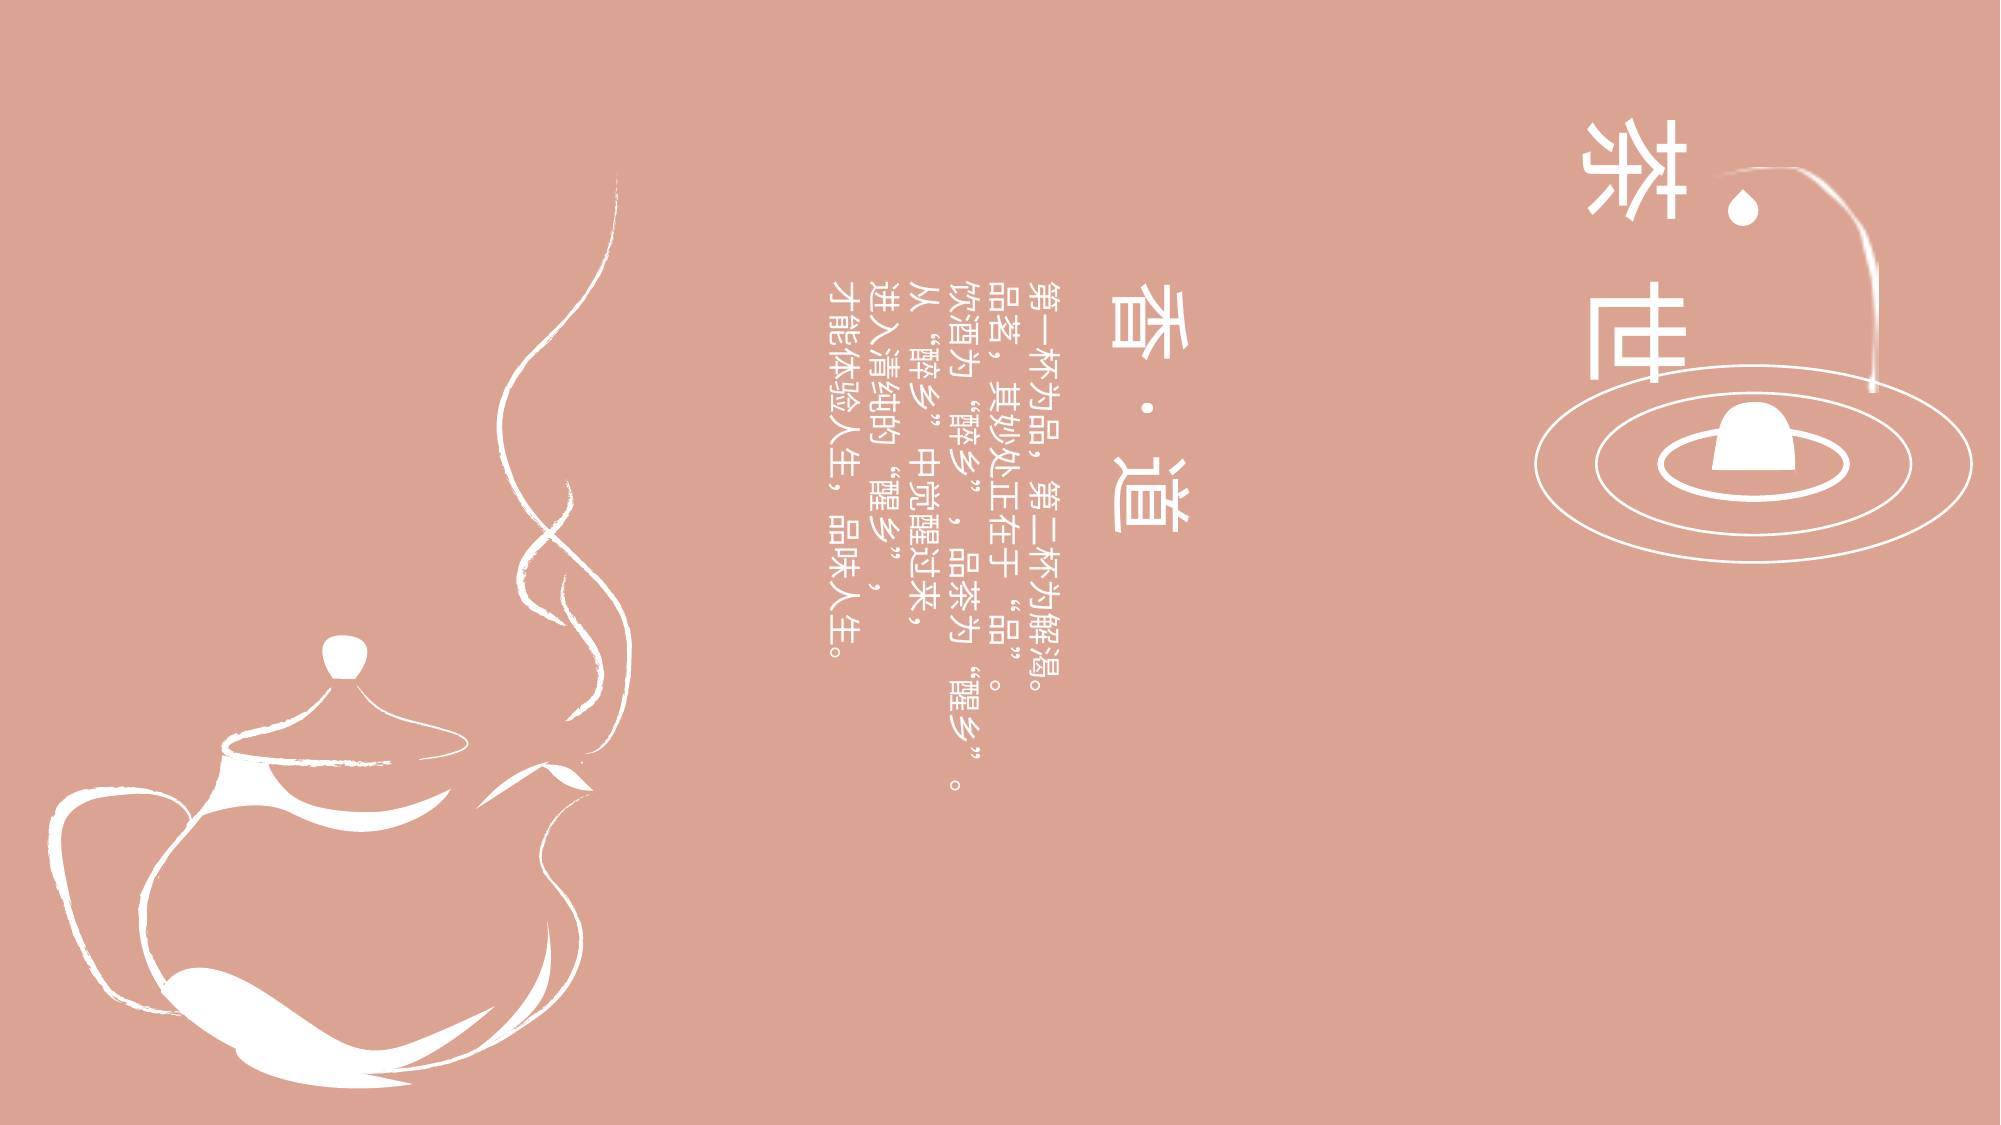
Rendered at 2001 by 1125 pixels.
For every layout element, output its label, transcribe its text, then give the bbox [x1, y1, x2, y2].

picture [1712, 167, 1879, 393]
text_box [1659, 431, 1848, 500]
text_box [1595, 393, 1913, 537]
text_box 茶 世 [1545, 98, 1713, 394]
text_box [1534, 382, 1973, 564]
text_box [1710, 400, 1797, 478]
text_box 第一杯为品，第二杯为解渴。 品茗，其妙处正在于“品”。 饮酒为“醉乡”，品茶为“醒乡”。 从“醉乡”中觉醒过来， 进入清纯的“醒乡”， 才能体验人生，品味人生。 [800, 265, 1074, 730]
text_box 香·道 [1078, 265, 1211, 475]
picture [47, 172, 633, 1089]
